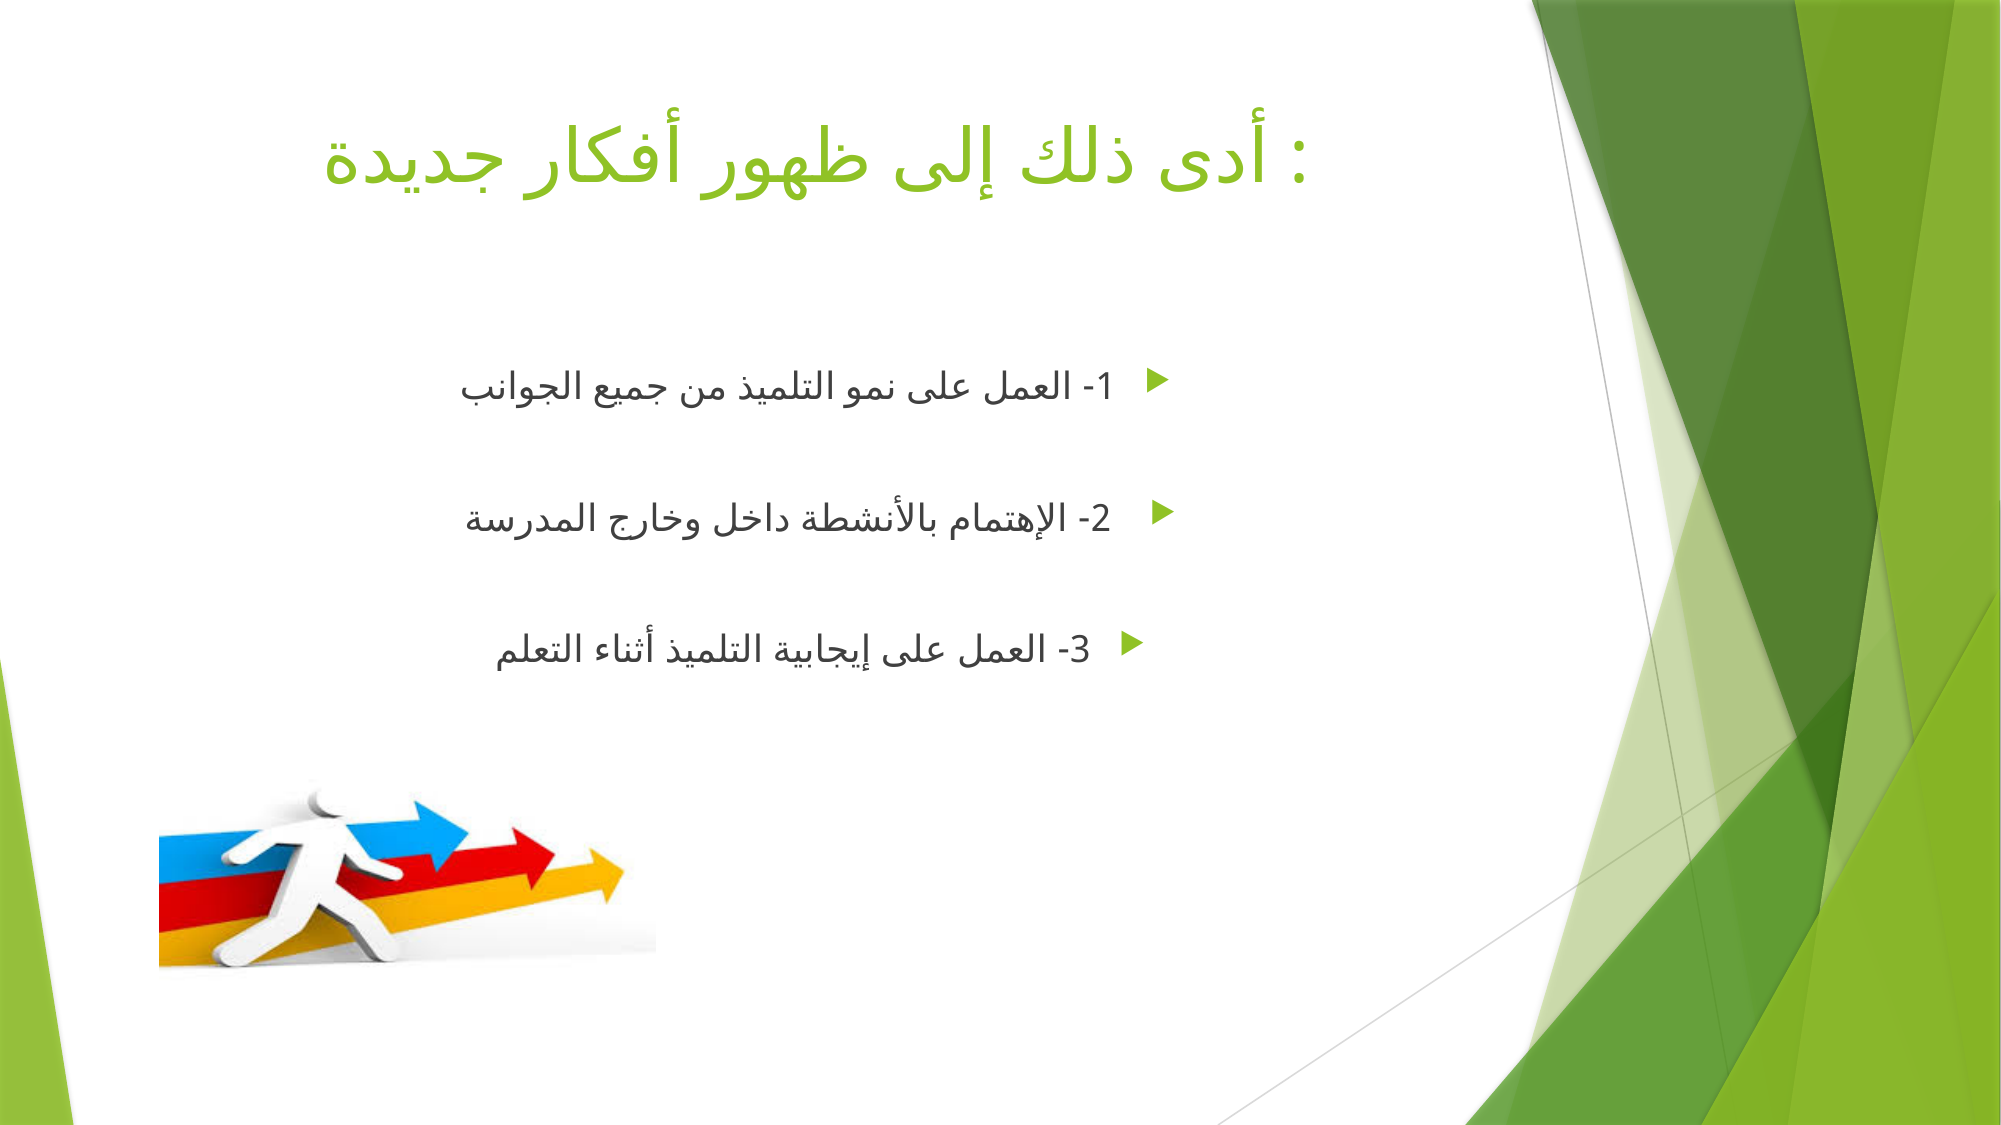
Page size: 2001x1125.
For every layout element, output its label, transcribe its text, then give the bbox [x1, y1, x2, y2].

list 1- العمل على نمو التلميذ من جميع الجوانب 2- الإهتمام بالأنشطة داخل وخارج المدرسة 3- العمل على إيجابية التلميذ أثناء التعلم [111, 354, 1522, 992]
title أدى ذلك إلى ظهور أفكار جديدة : [111, 99, 1522, 317]
picture [158, 742, 657, 992]
